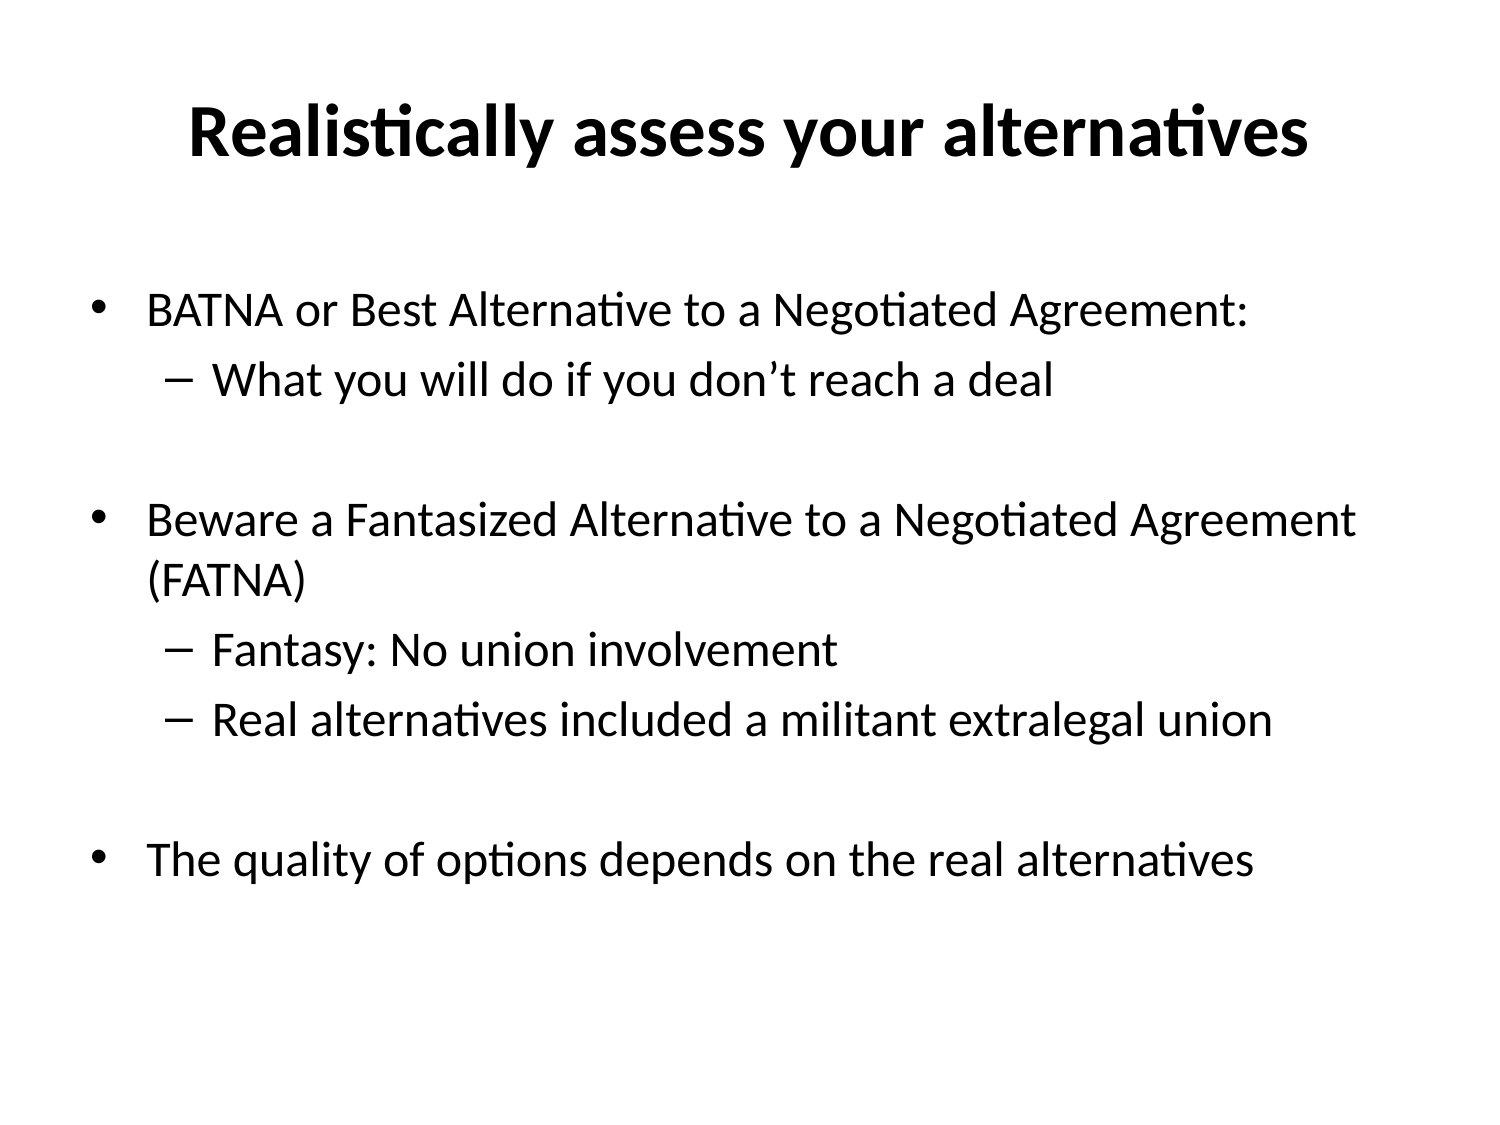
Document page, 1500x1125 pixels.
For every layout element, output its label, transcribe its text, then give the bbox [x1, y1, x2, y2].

list BATNA or Best Alternative to a Negotiated Agreement: What you will do if you don’t reach a deal Beware a Fantasized Alternative to a Negotiated Agreement (FATNA) Fantasy: No union involvement Real alternatives included a militant extralegal union The quality of options depends on the real alternatives [75, 268, 1425, 1083]
title Realistically assess your alternatives [75, 32, 1425, 220]
